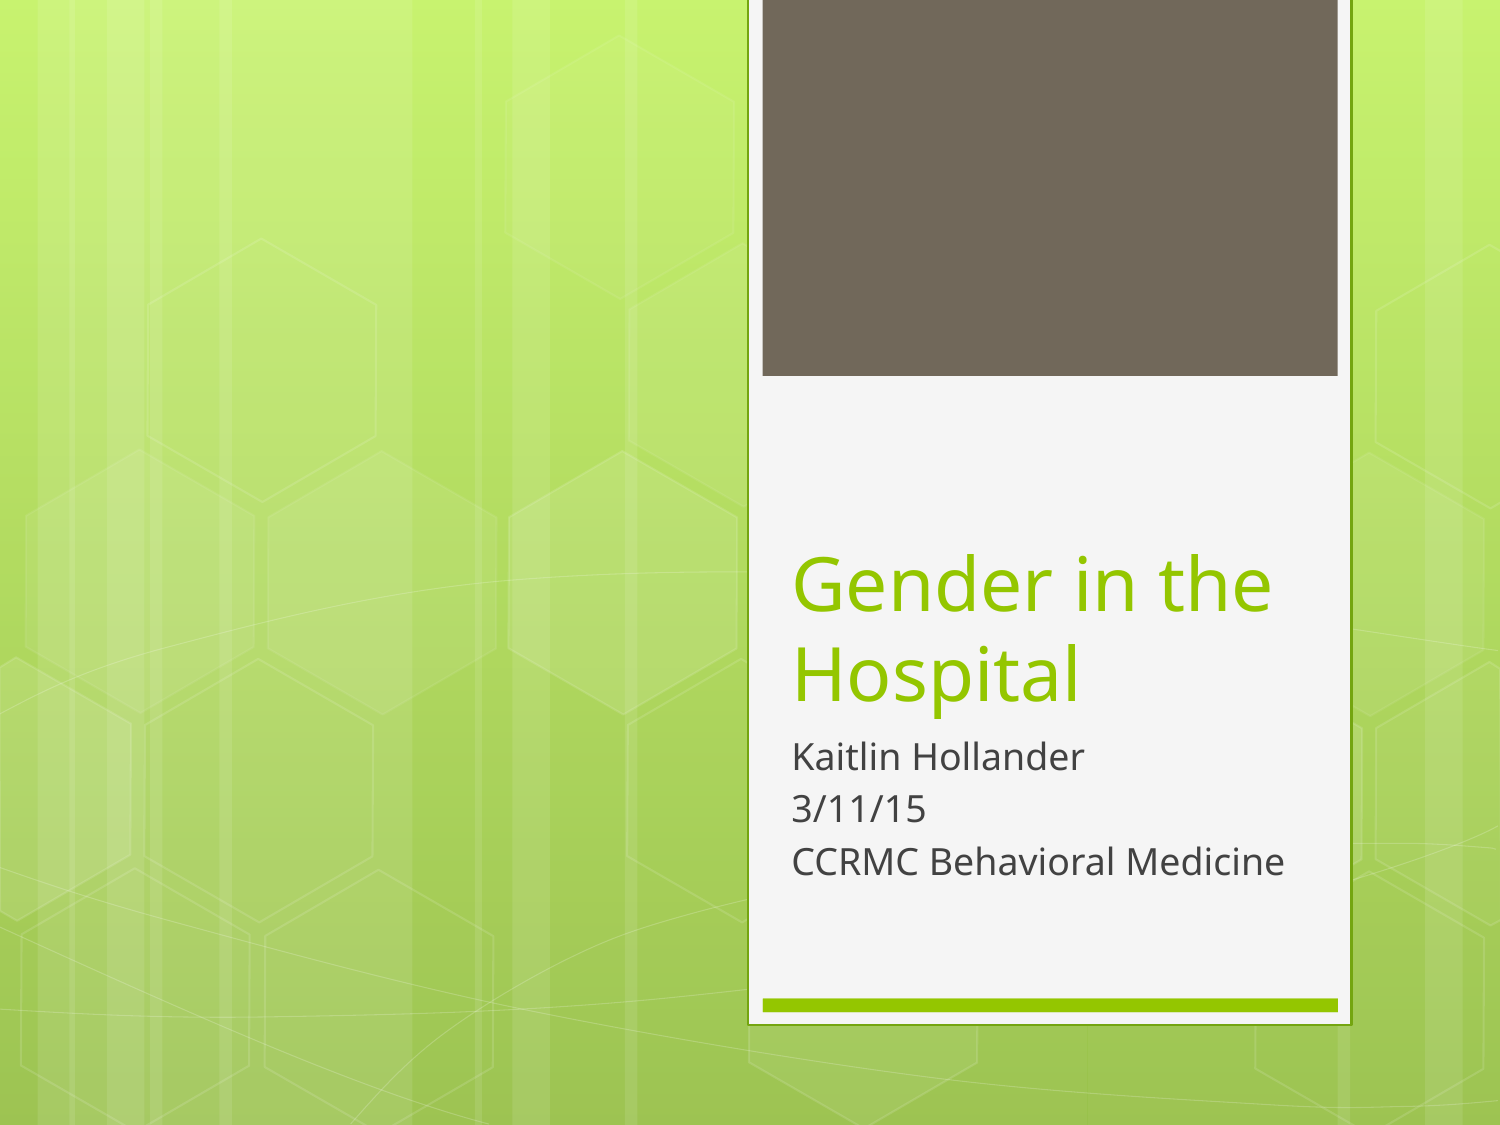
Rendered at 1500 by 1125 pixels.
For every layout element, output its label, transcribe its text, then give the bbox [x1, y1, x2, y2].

subtitle Kaitlin Hollander 3/11/15 CCRMC Behavioral Medicine [776, 725, 1320, 933]
title Gender in the Hospital [776, 444, 1320, 724]
